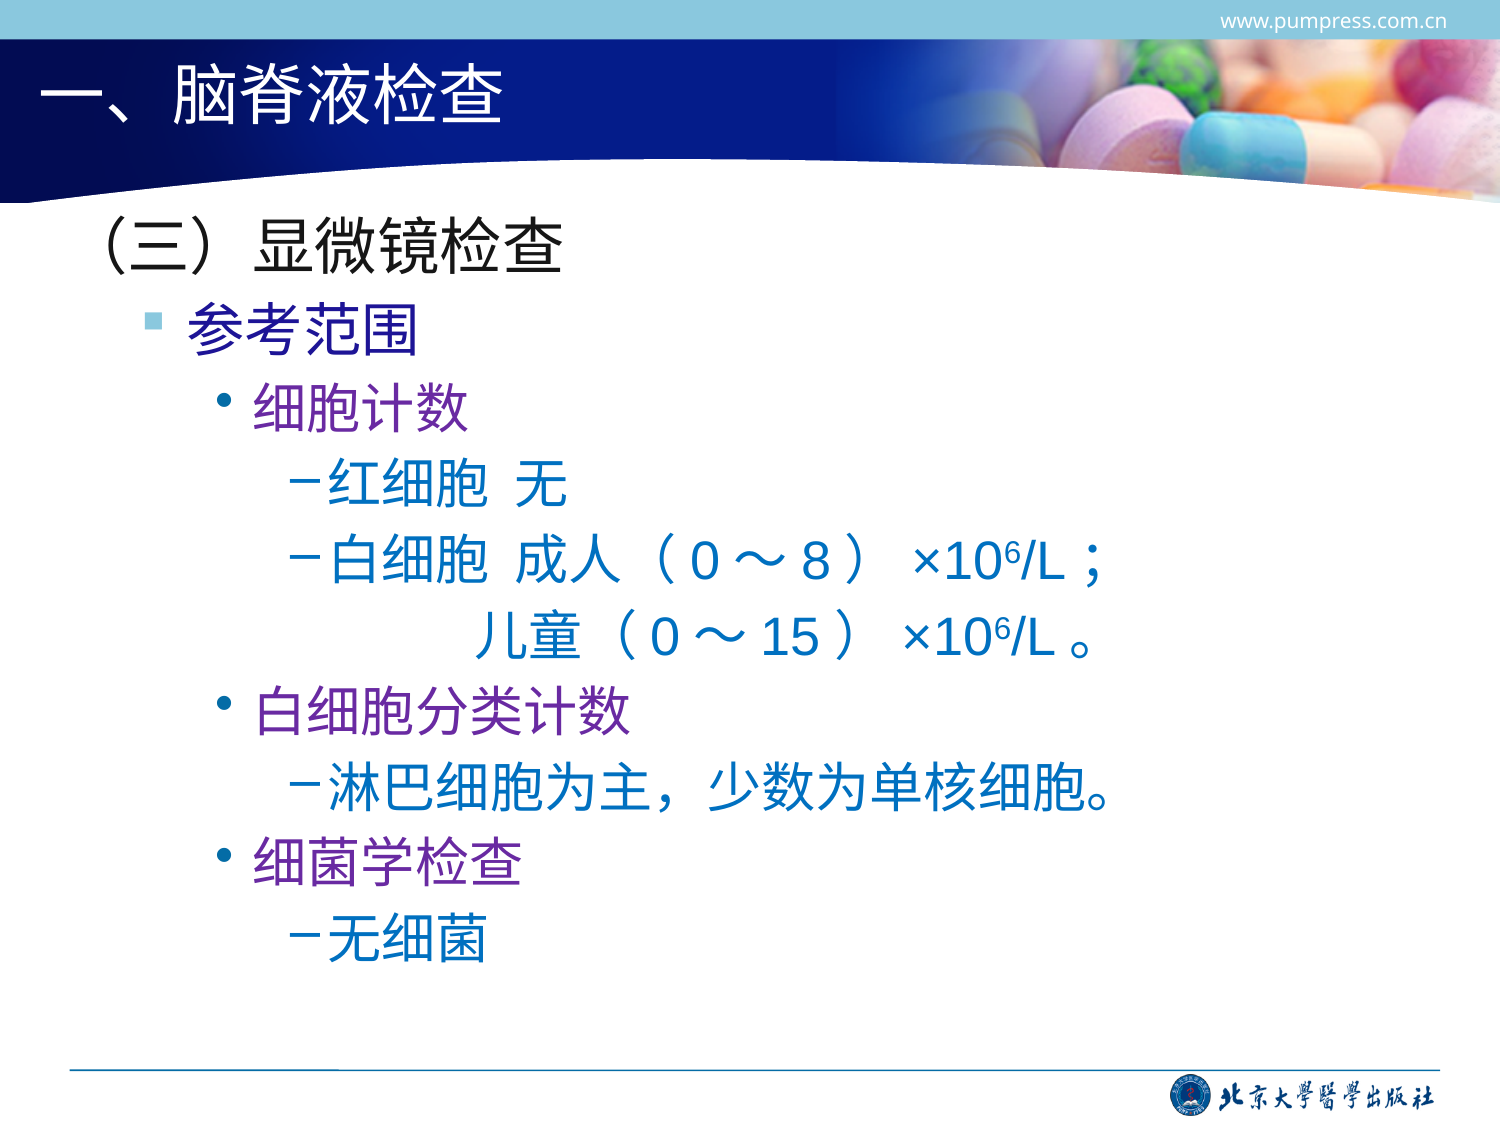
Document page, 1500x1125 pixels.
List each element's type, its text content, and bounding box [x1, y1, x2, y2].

list （三）显微镜检查 参考范围 细胞计数 红细胞 无 白细胞 成人（0～8）×106/L； 儿童（0～15）×106/L。 白细胞分类计数 淋巴细胞为主，少数为单核细胞。 细菌学检查 无细菌 [49, 198, 1463, 1026]
picture [0, 40, 1500, 203]
title 一、脑脊液检查 [23, 46, 1349, 140]
slide_number www.pumpress.com.cn [1024, 0, 1463, 38]
picture [1170, 1074, 1436, 1118]
